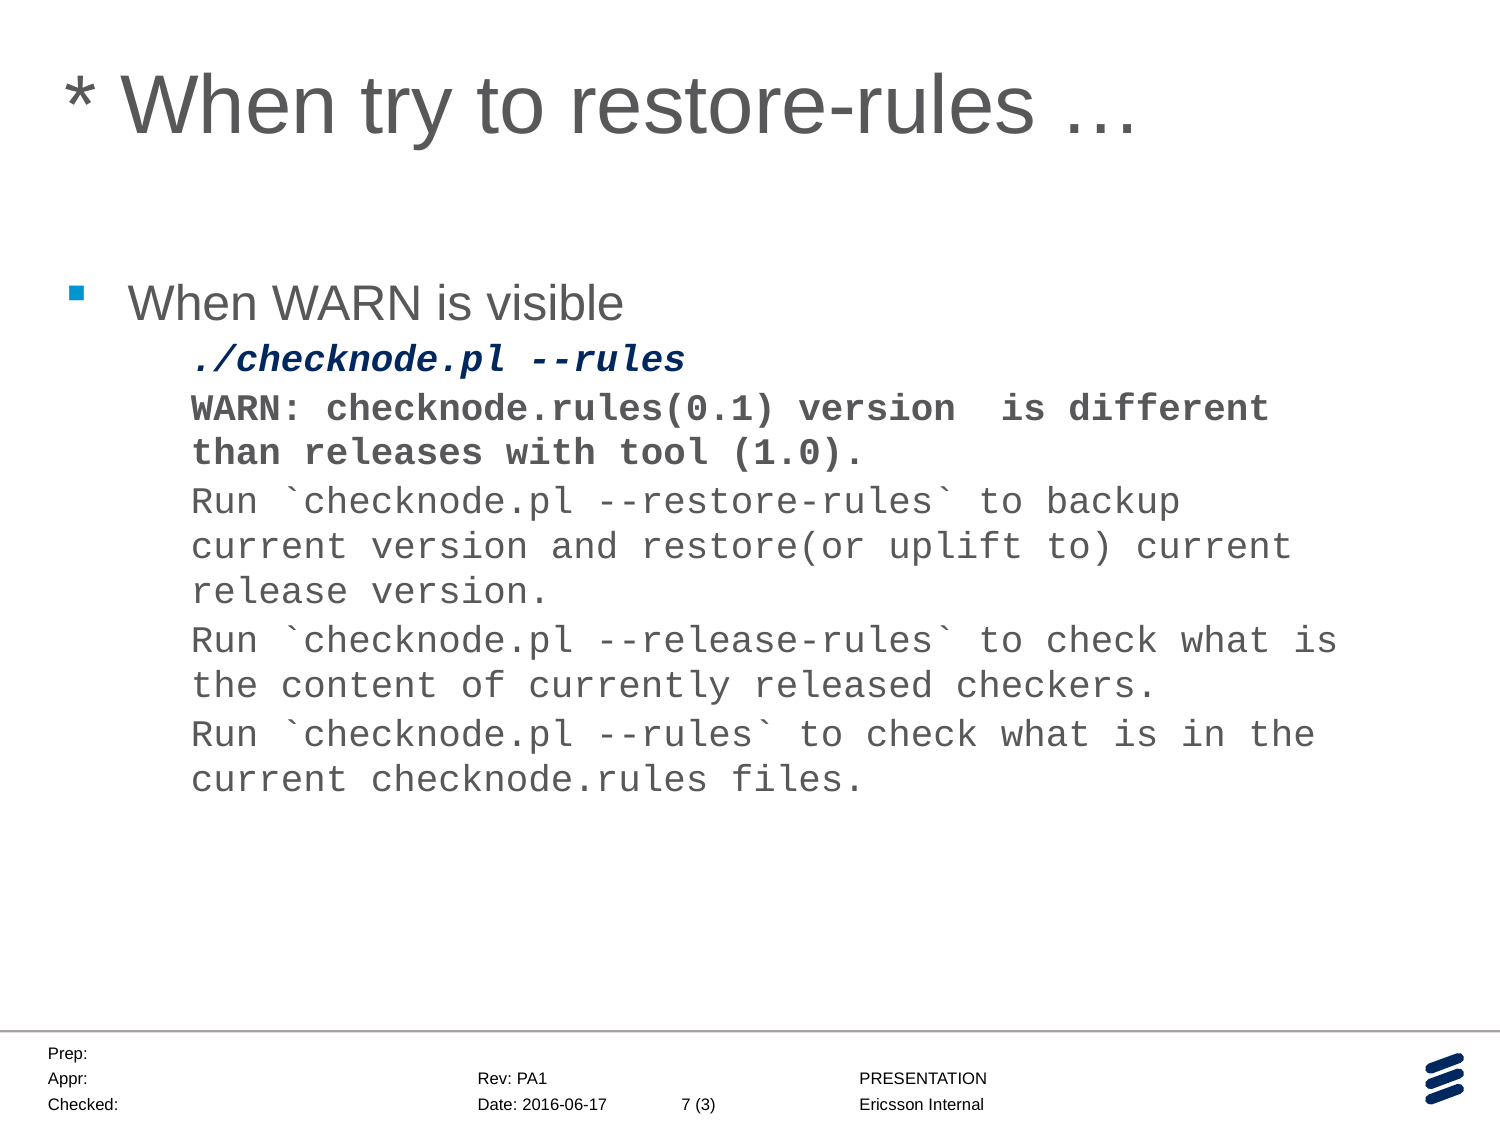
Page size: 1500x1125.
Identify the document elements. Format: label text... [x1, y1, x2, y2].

list When WARN is visible ./checknode.pl --rules WARN: checknode.rules(0.1) version is different than releases with tool (1.0). Run `checknode.pl --restore-rules` to backup current version and restore(or uplift to) current release version. Run `checknode.pl --release-rules` to check what is the content of currently released checkers. Run `checknode.pl --rules` to check what is in the current checknode.rules files. [49, 262, 1374, 1013]
title * When try to restore-rules … [49, 49, 1375, 241]
